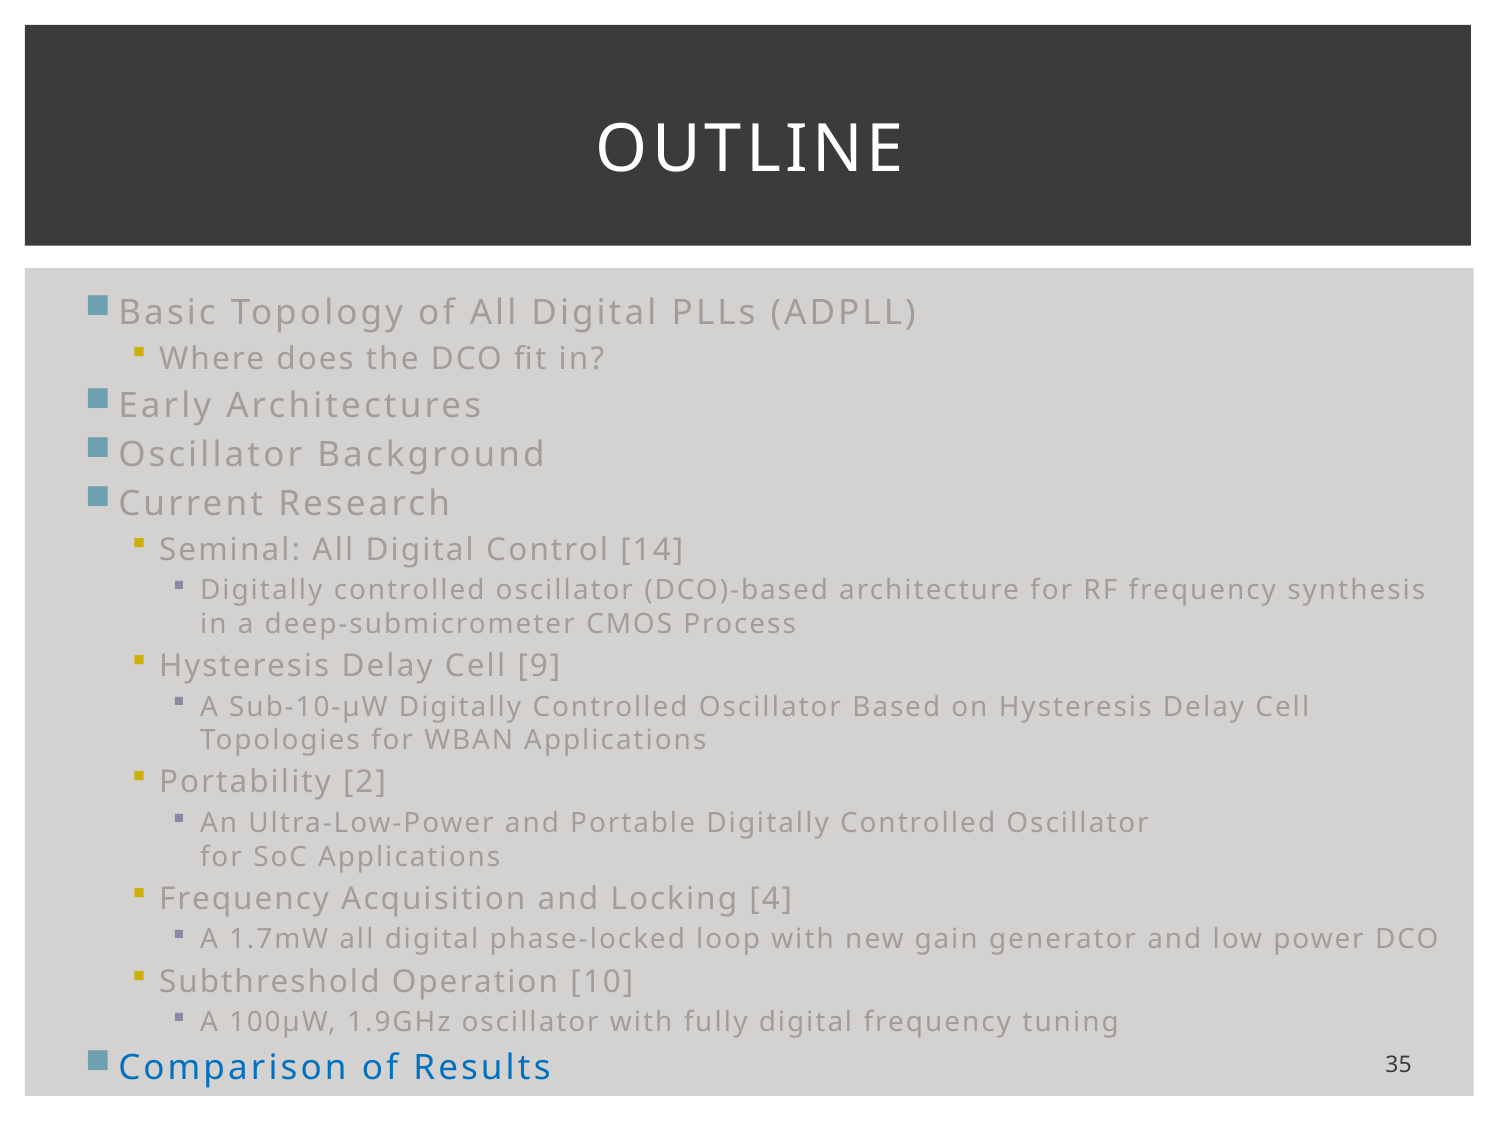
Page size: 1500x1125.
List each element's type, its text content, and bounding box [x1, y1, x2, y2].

list Basic Topology of All Digital PLLs (ADPLL) Where does the DCO fit in? Early Architectures Oscillator Background Current Research Seminal: All Digital Control [14] Digitally controlled oscillator (DCO)-based architecture for RF frequency synthesis in a deep-submicrometer CMOS Process Hysteresis Delay Cell [9] A Sub-10-μW Digitally Controlled Oscillator Based on Hysteresis Delay Cell Topologies for WBAN Applications Portability [2] An Ultra-Low-Power and Portable Digitally Controlled Oscillator for SoC Applications Frequency Acquisition and Locking [4] A 1.7mW all digital phase-locked loop with new gain generator and low power DCO Subthreshold Operation [10] A 100μW, 1.9GHz oscillator with fully digital frequency tuning Comparison of Results [62, 281, 1475, 1100]
title Outline [62, 58, 1438, 232]
slide_number 35 [1349, 1041, 1448, 1089]
